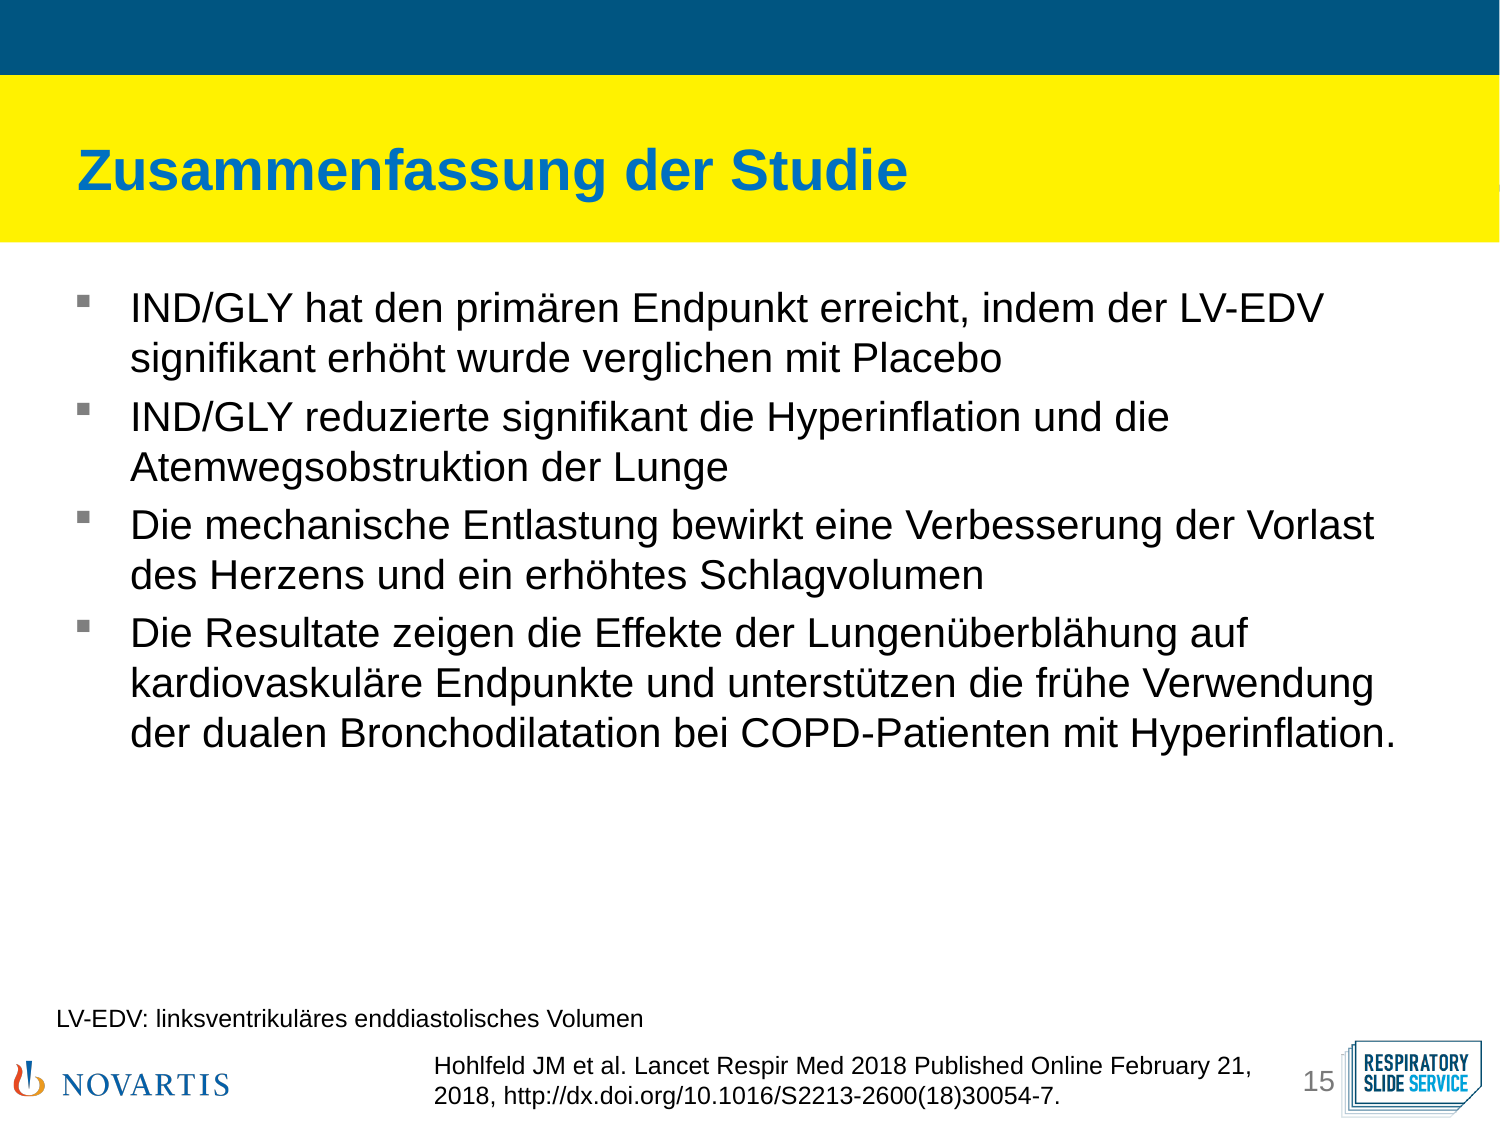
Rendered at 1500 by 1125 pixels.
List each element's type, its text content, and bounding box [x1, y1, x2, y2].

title Zusammenfassung der Studie [77, 97, 1428, 237]
list IND/GLY hat den primären Endpunkt erreicht, indem der LV-EDV signifikant erhöht wurde verglichen mit Placebo IND/GLY reduzierte signifikant die Hyperinflation und die Atemwegsobstruktion der Lunge Die mechanische Entlastung bewirkt eine Verbesserung der Vorlast des Herzens und ein erhöhtes Schlagvolumen Die Resultate zeigen die Effekte der Lungenüberblähung auf kardiovaskuläre Endpunkte und unterstützen die frühe Verwendung der dualen Bronchodilatation bei COPD-Patienten mit Hyperinflation. [73, 280, 1423, 996]
picture [1328, 1027, 1497, 1125]
text_box Hohlfeld JM et al. Lancet Respir Med 2018 Published Online February 21, 2018, http://dx.doi.org/10.1016/S2213-2600(18)30054-7. [419, 1042, 1270, 1097]
text_box LV-EDV: linksventrikuläres enddiastolisches Volumen [41, 995, 689, 1049]
picture [11, 1058, 231, 1099]
